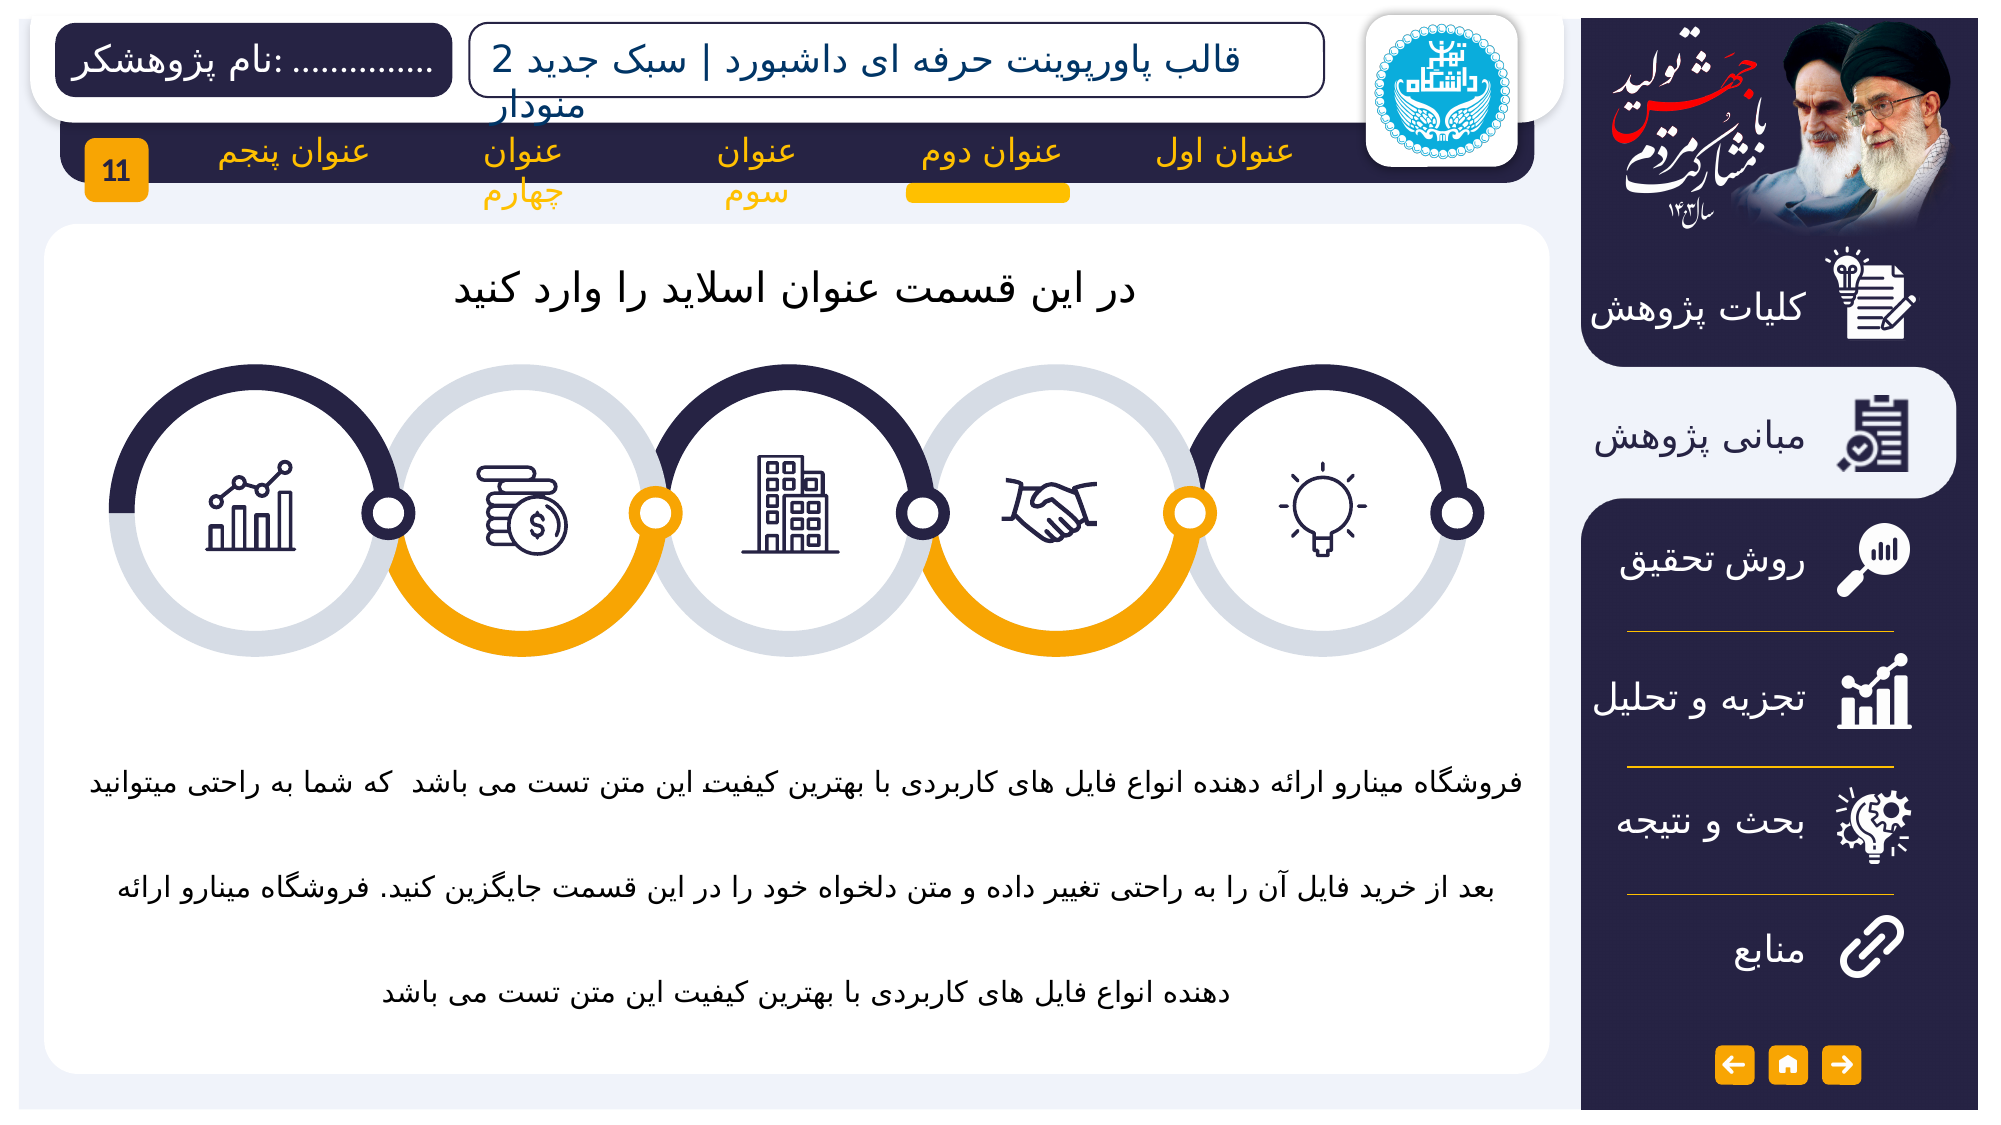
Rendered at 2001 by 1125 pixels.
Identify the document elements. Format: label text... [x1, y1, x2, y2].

text_box عنوان پنجم [193, 122, 395, 177]
text_box قالب پاورپوینت حرفه ای داشبورد | سبک جدید 2 منودار [475, 27, 1335, 132]
text_box عنوان سوم [664, 122, 850, 217]
text_box نام پژوهشکر: ............... [57, 27, 454, 87]
text_box عنوان دوم [899, 122, 1085, 177]
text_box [740, 454, 840, 554]
text_box [656, 364, 934, 490]
text_box [389, 364, 667, 490]
text_box [1430, 485, 1485, 541]
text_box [476, 465, 568, 556]
text_box عنوان اول [1132, 122, 1318, 177]
text_box فروشگاه مینارو ارائه دهنده انواع فایل های کاربردی با بهترین کیفیت این متن تست می باشد که شما به راحتی میتوانید بعد از خرید فایل آن را به راحتی تغییر داده و متن دلخواه خود را در این قسمت جایگزین کنید. فروشگاه مینارو ارائه دهنده انواع فایل های کاربردی با بهترین کیفیت این متن تست می باشد [71, 685, 1542, 1016]
text_box روش تحقیق [1602, 527, 1821, 587]
text_box [907, 497, 939, 529]
text_box [640, 497, 672, 529]
text_box [923, 535, 1200, 657]
text_box [1001, 477, 1097, 544]
picture [1373, 22, 1511, 160]
text_box [108, 364, 400, 514]
text_box بحث و نتیجه [1594, 788, 1822, 849]
text_box در این قسمت عنوان اسلاید را وارد کنید [41, 253, 1549, 319]
text_box [656, 535, 933, 657]
text_box [1364, 13, 1519, 168]
text_box [1174, 497, 1206, 529]
text_box [361, 485, 416, 541]
text_box [1441, 497, 1473, 529]
text_box منابع [1674, 917, 1821, 977]
picture [1581, 5, 1978, 1110]
text_box [895, 485, 950, 541]
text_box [1715, 1045, 1862, 1085]
text_box کلیات پژوهش [1551, 275, 1822, 336]
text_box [1278, 461, 1368, 558]
text_box تجزیه و تحلیل [1551, 665, 1822, 725]
text_box [108, 514, 399, 657]
text_box مبانی پژوهش [1551, 403, 1821, 464]
text_box [372, 497, 405, 529]
text_box [43, 222, 1551, 1076]
text_box [389, 536, 666, 657]
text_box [204, 459, 297, 552]
text_box [904, 181, 1071, 204]
text_box [1190, 364, 1468, 490]
text_box [1162, 485, 1218, 541]
text_box 11 [81, 140, 151, 196]
text_box [923, 364, 1201, 490]
text_box عنوان چهارم [423, 122, 624, 217]
text_box [1190, 535, 1467, 657]
text_box [628, 485, 683, 541]
